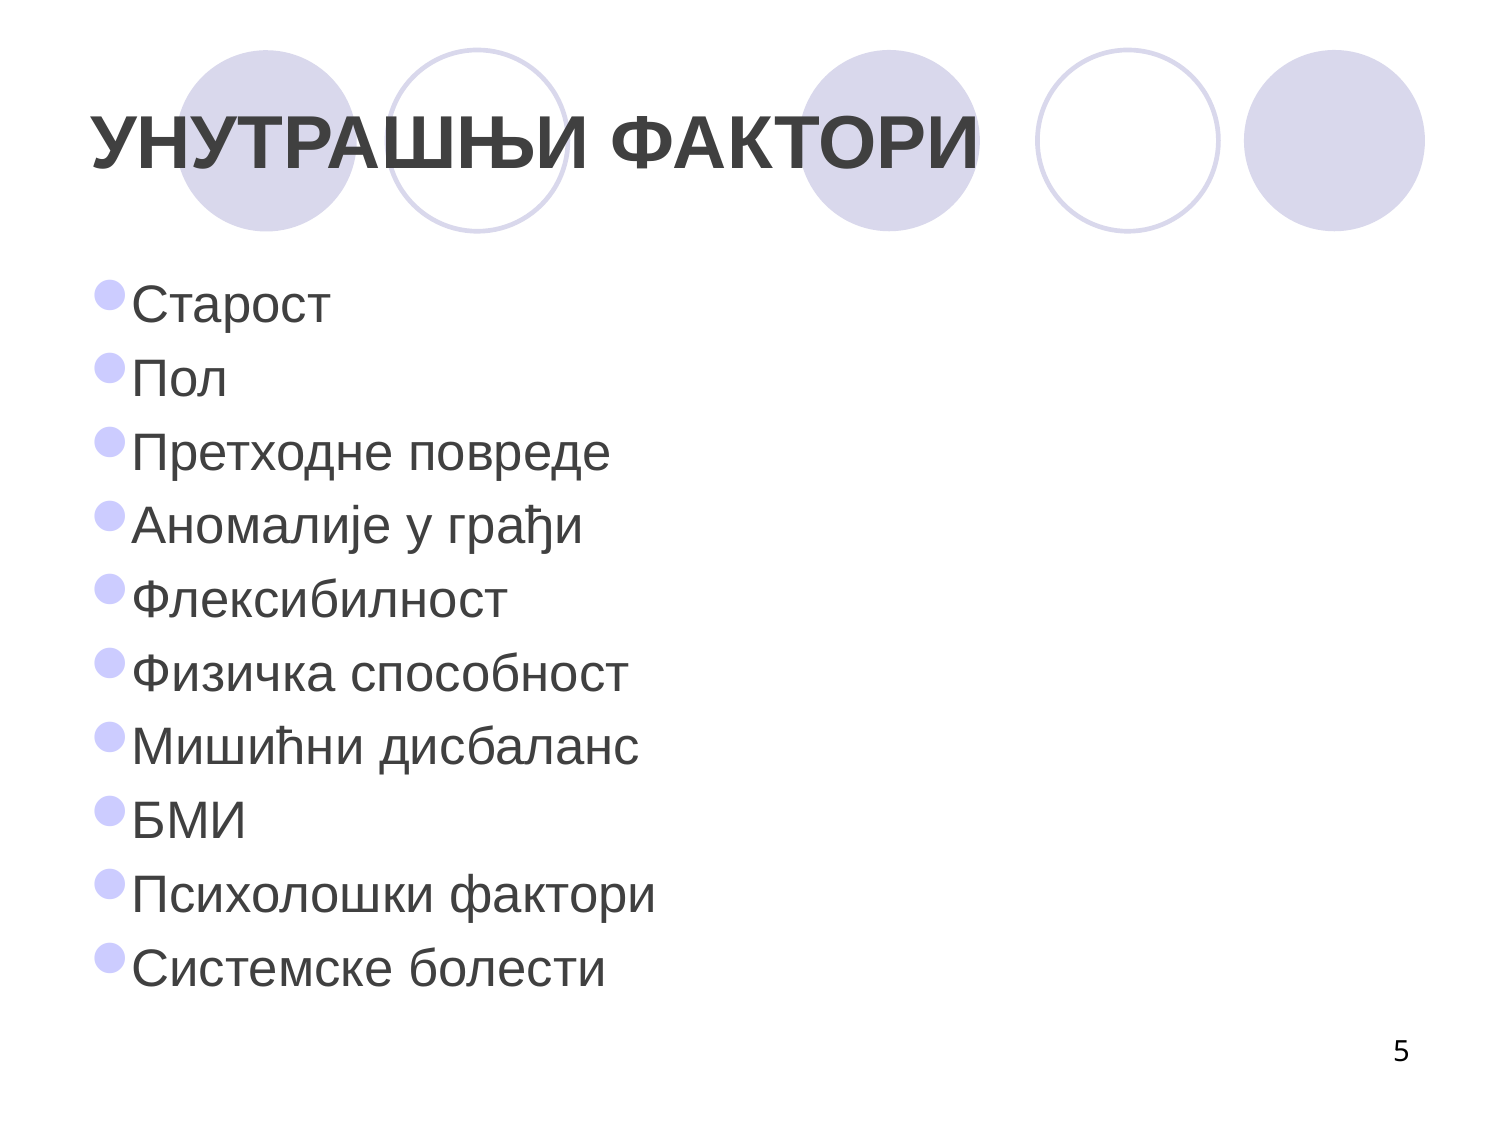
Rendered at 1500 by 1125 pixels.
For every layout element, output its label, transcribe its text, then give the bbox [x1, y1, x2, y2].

list Старост Пол Претходне повреде Аномалије у грађи Флексибилност Физичка способност Мишићни дисбаланс БМИ Психолошки фактори Системске болести [75, 262, 1425, 1006]
slide_number 5 [1074, 1024, 1426, 1101]
title УНУТРАШЊИ ФАКТОРИ [75, 45, 1425, 233]
